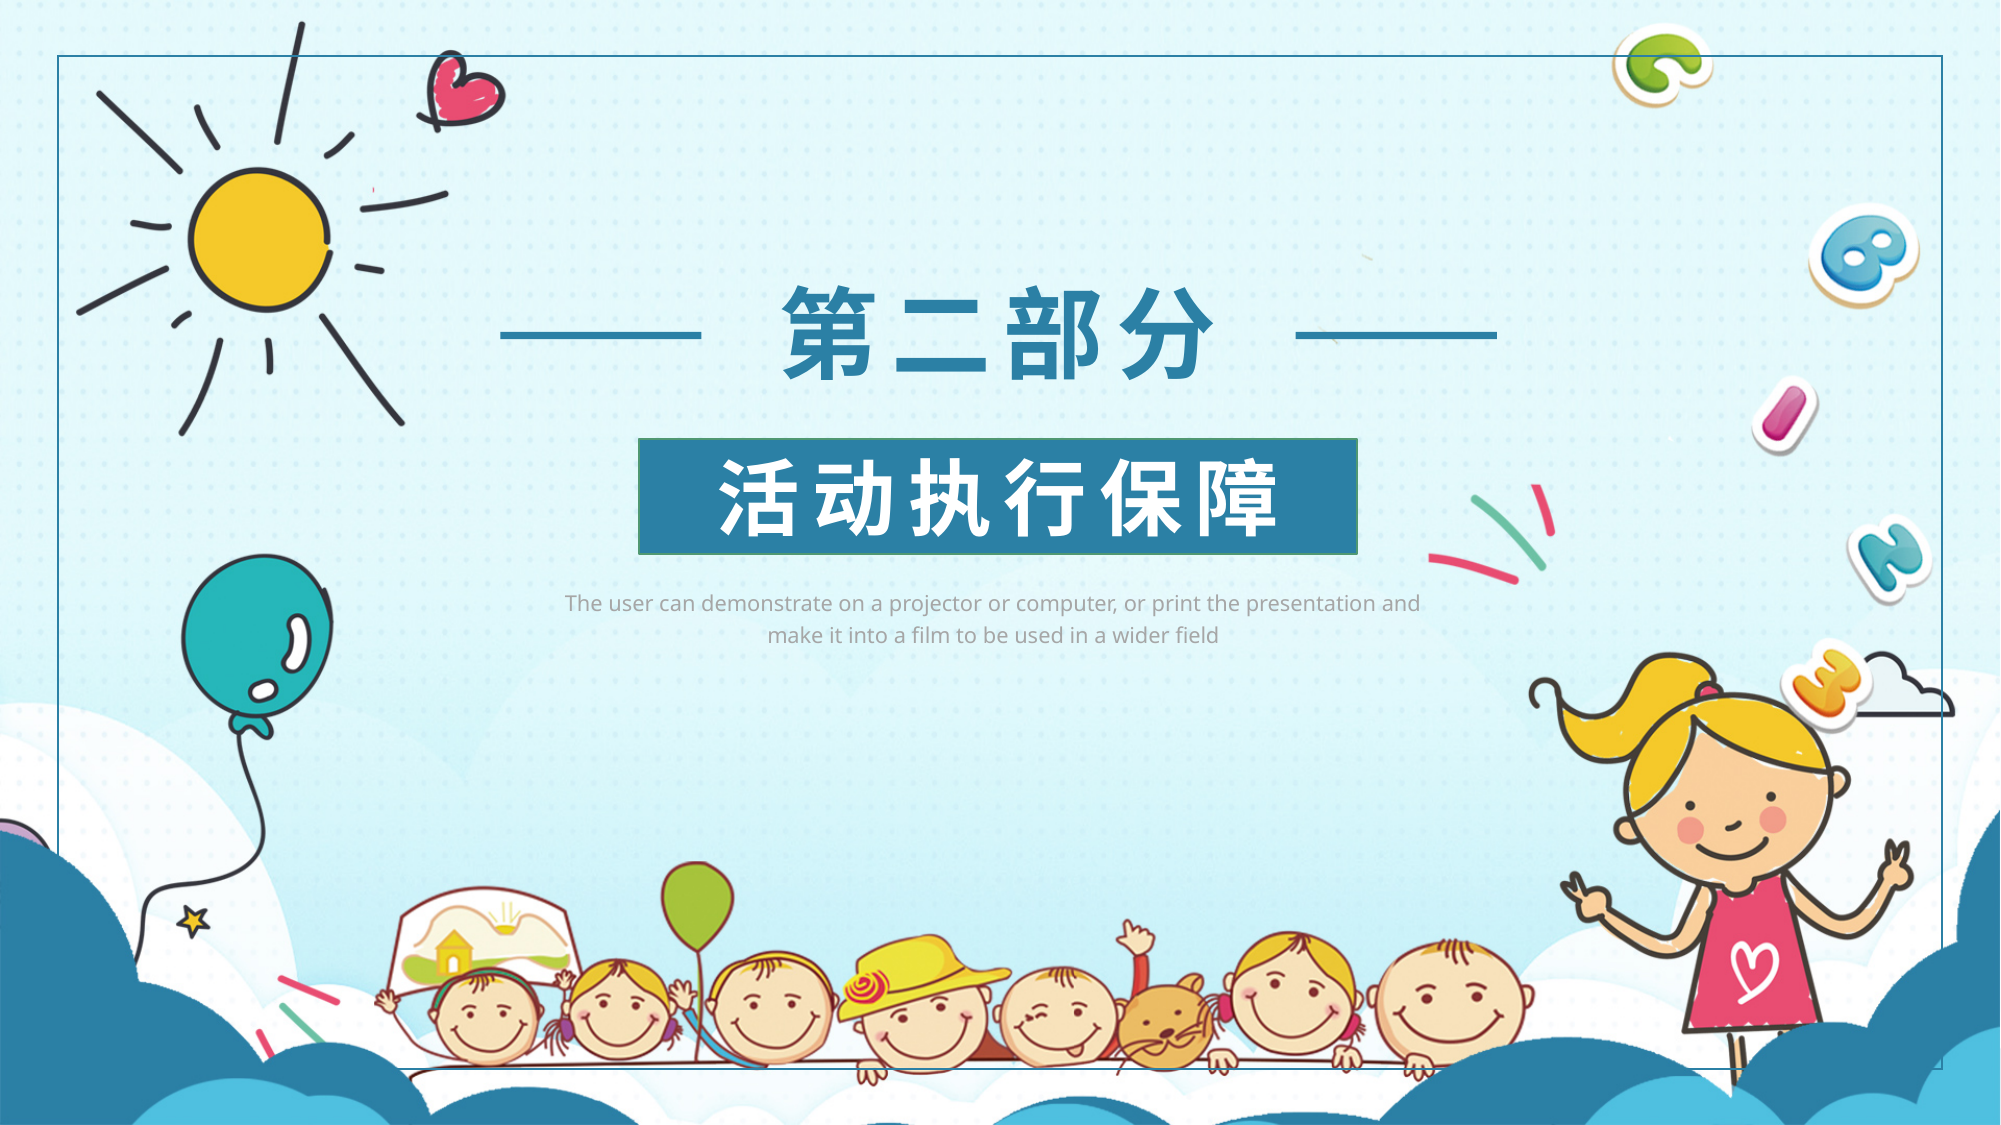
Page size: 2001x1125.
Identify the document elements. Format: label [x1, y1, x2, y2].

picture [0, 0, 2001, 1125]
text_box [500, 264, 1497, 401]
